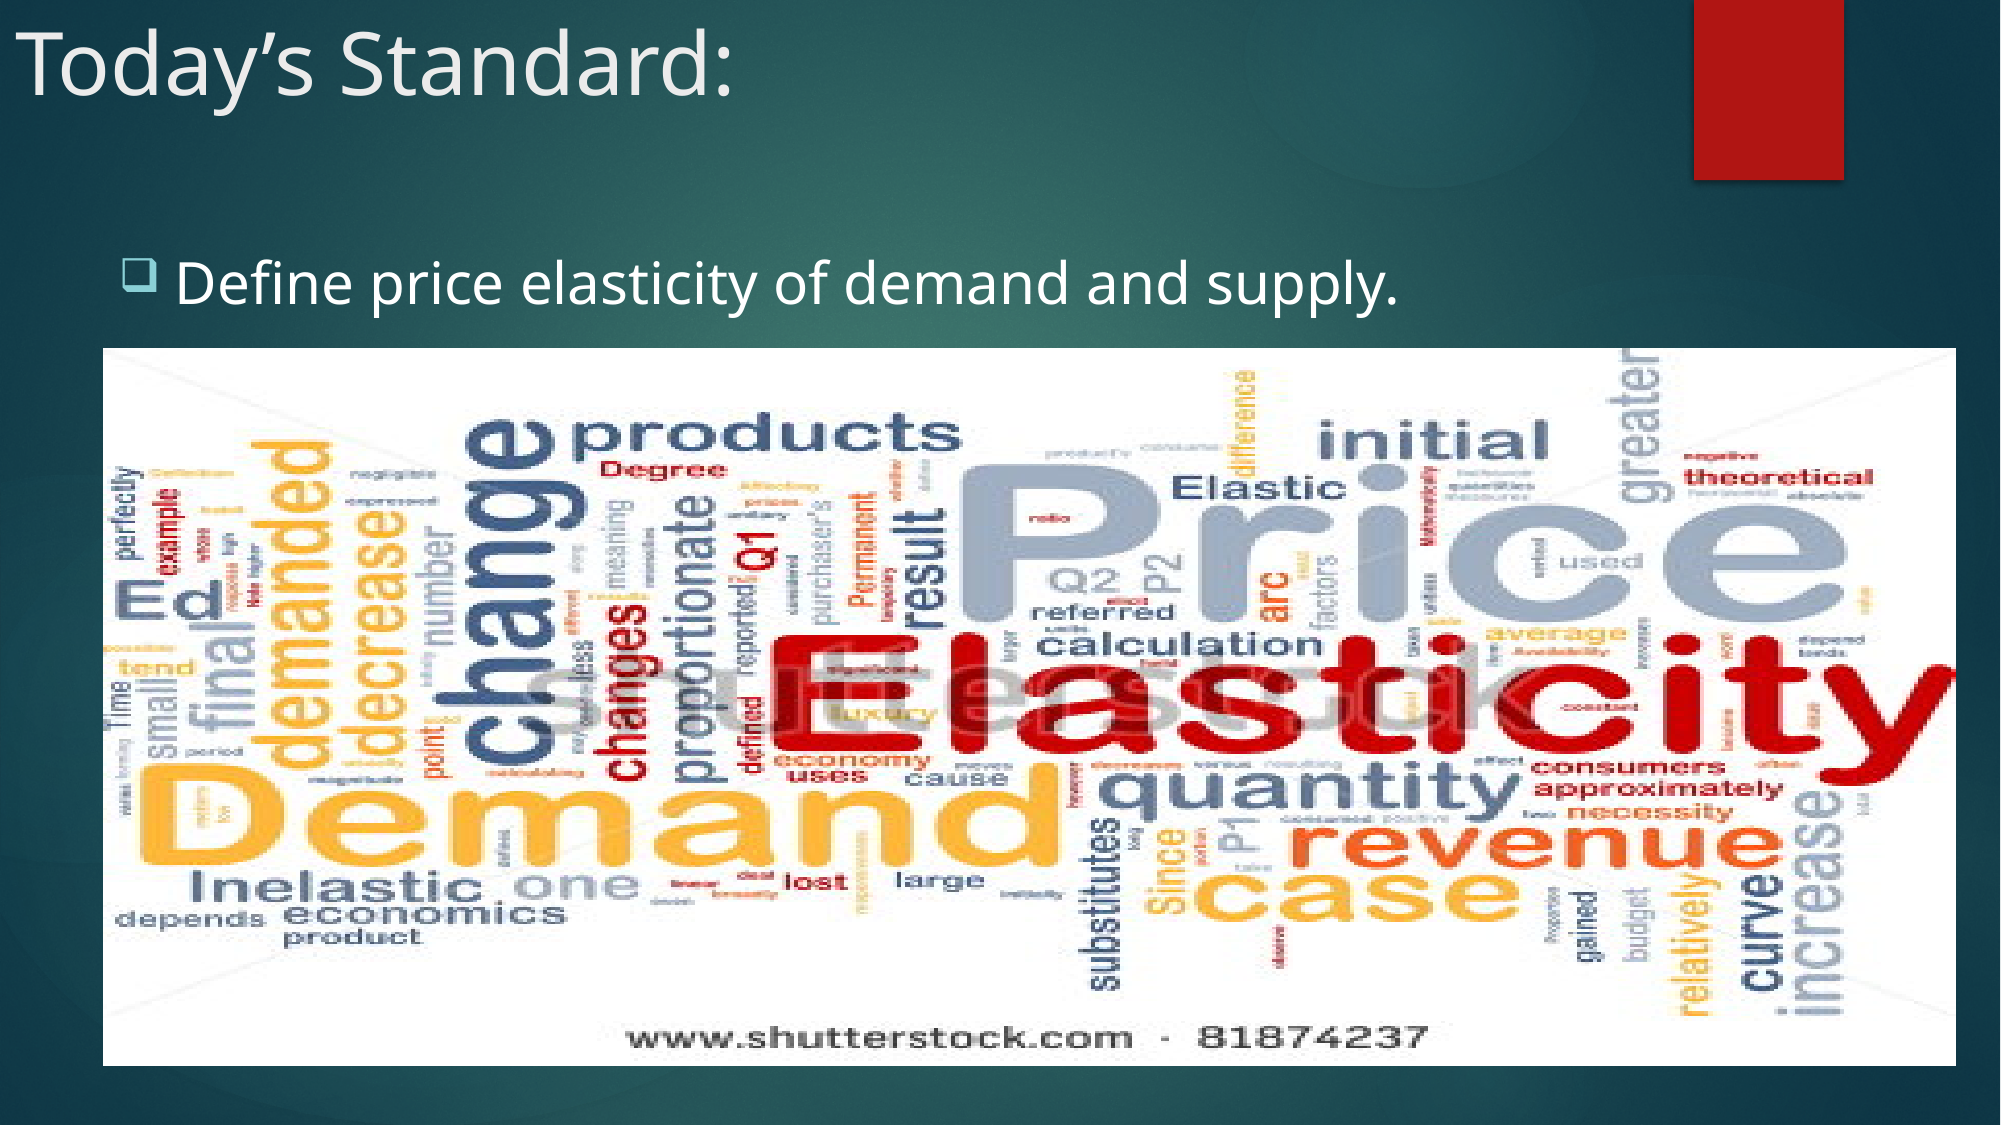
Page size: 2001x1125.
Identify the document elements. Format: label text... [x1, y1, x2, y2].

title Today’s Standard: [0, 0, 1662, 239]
picture [103, 347, 1956, 1066]
list Define price elasticity of demand and supply. [103, 238, 1972, 420]
